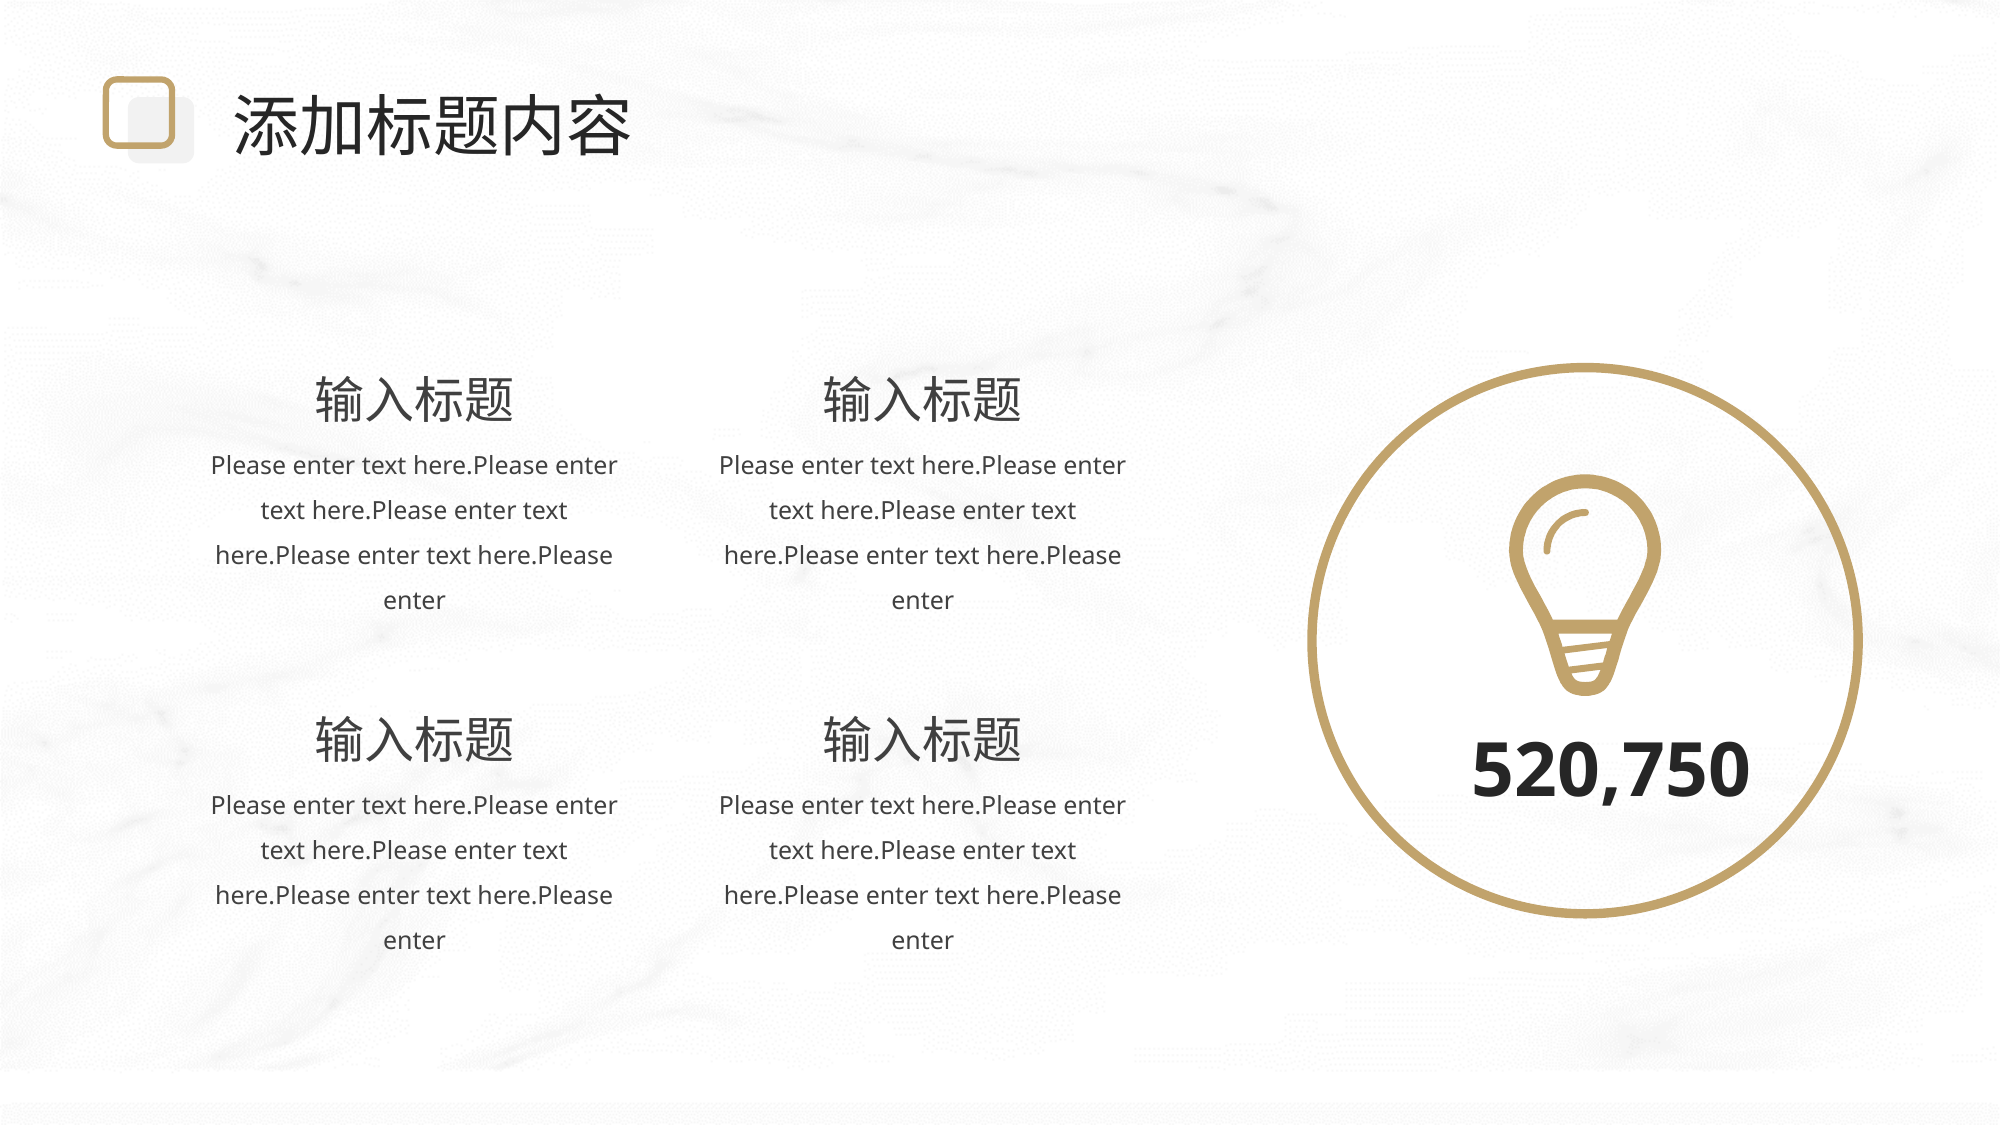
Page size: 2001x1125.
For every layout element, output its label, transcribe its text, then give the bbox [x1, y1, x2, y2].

text_box Please enter text here.Please enter text here.Please enter text here.Please enter text here.Please enter [186, 436, 643, 622]
text_box 输入标题 [691, 670, 1155, 776]
text_box 输入标题 [691, 331, 1155, 436]
text_box 输入标题 [182, 331, 647, 436]
text_box Please enter text here.Please enter text here.Please enter text here.Please enter text here.Please enter [694, 436, 1151, 622]
text_box Please enter text here.Please enter text here.Please enter text here.Please enter text here.Please enter [186, 776, 643, 962]
text_box 520,750 [1457, 714, 1767, 819]
text_box 添加标题内容 [218, 76, 649, 171]
text_box [1310, 366, 1860, 915]
text_box 输入标题 [182, 670, 647, 776]
text_box Please enter text here.Please enter text here.Please enter text here.Please enter text here.Please enter [694, 776, 1151, 962]
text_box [105, 79, 195, 164]
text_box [1508, 474, 1662, 696]
